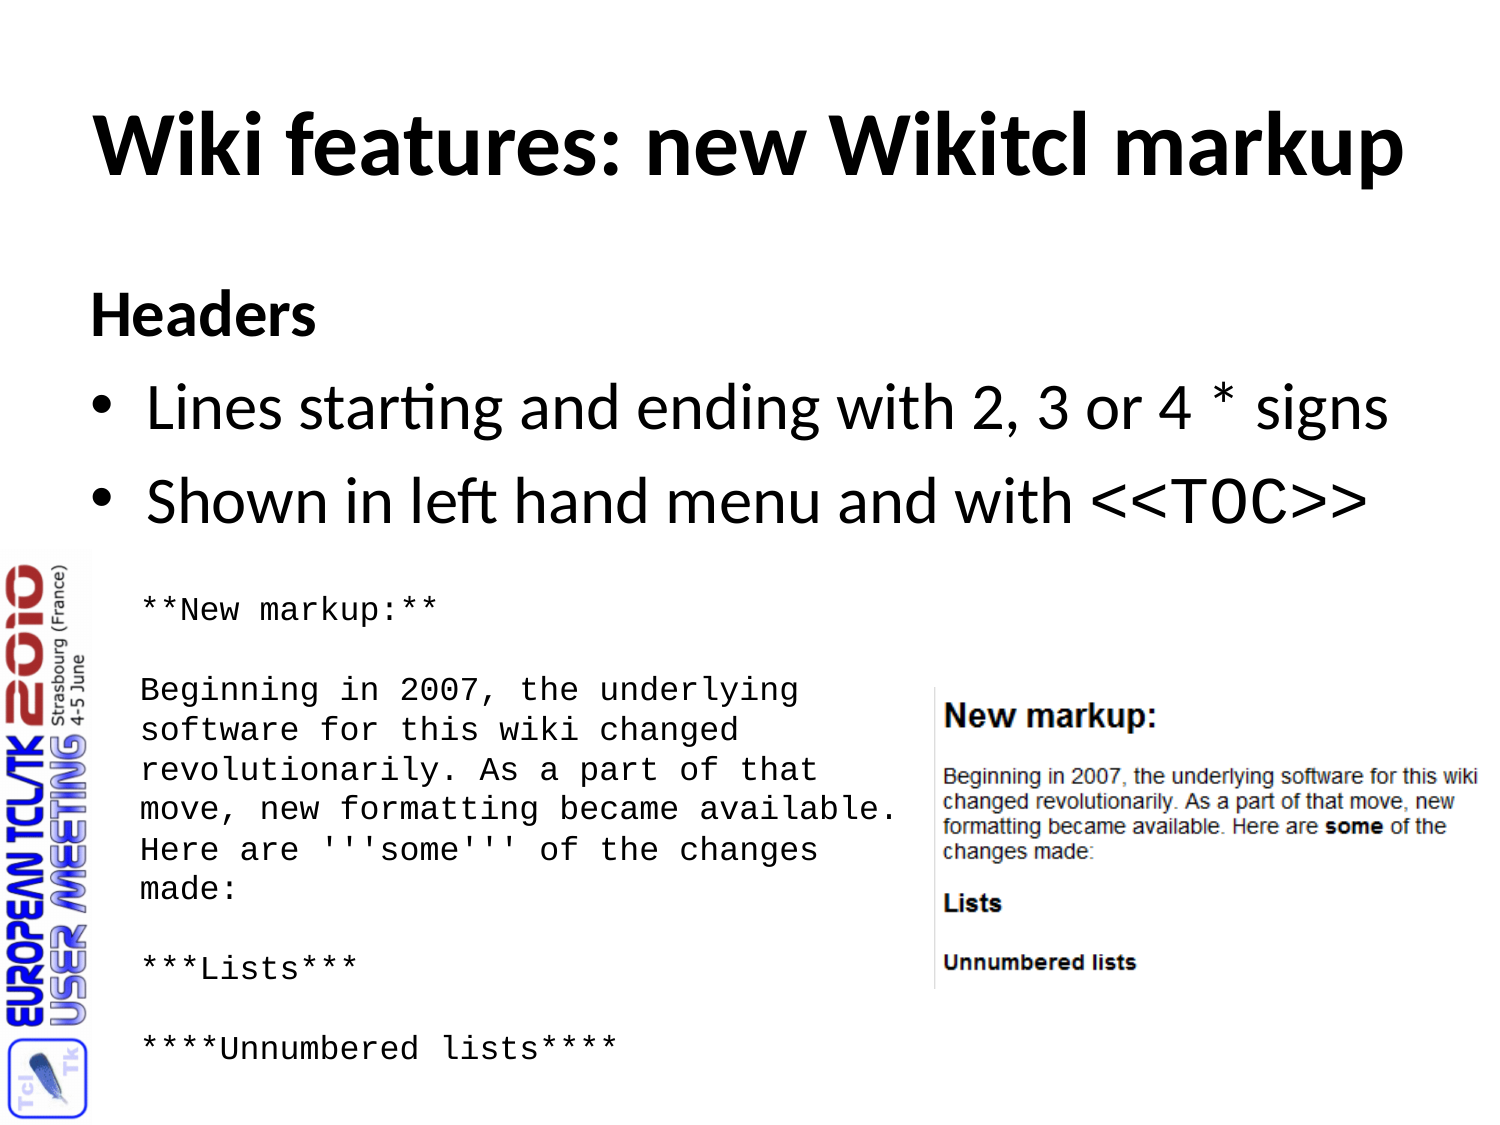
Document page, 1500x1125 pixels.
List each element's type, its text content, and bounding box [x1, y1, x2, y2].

text_box **New markup:** Beginning in 2007, the underlying software for this wiki changed revolutionarily. As a part of that move, new formatting became available. Here are '''some''' of the changes made: ***Lists*** ****Unnumbered lists**** [125, 579, 925, 1119]
title Wiki features: new Wikitcl markup [75, 45, 1425, 233]
picture [934, 687, 1500, 990]
picture [0, 550, 334, 1124]
list Headers Lines starting and ending with 2, 3 or 4 * signs Shown in left hand menu and with <<TOC>> [75, 262, 1425, 1005]
